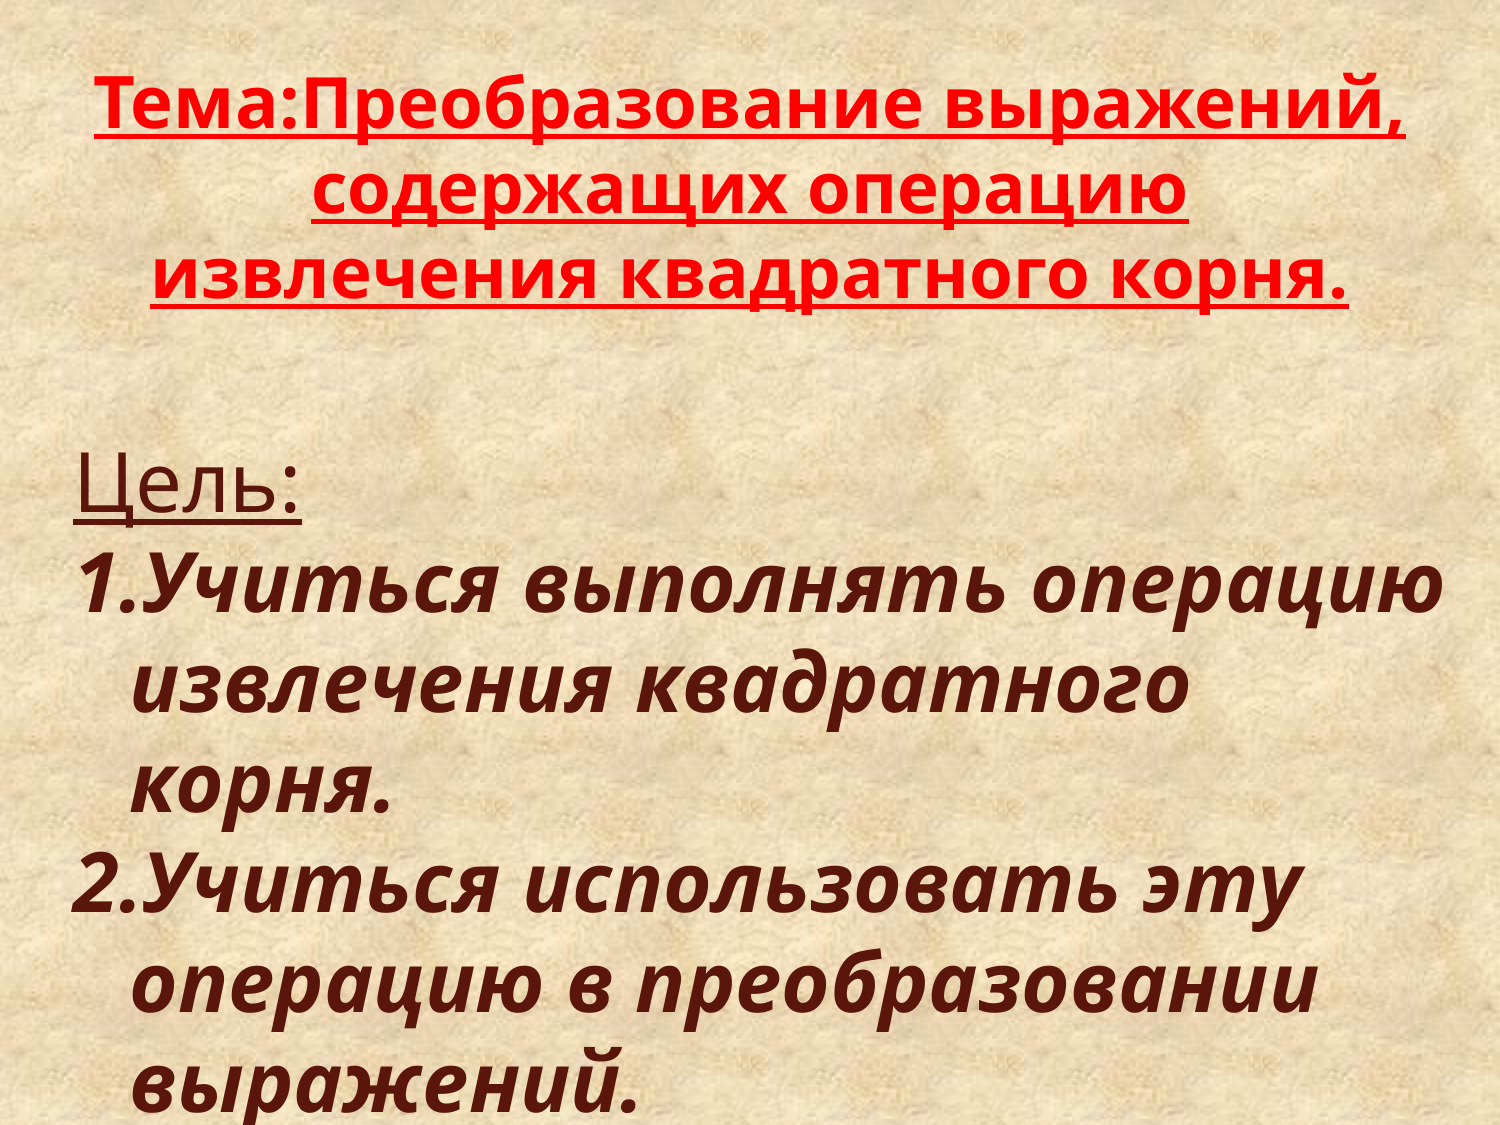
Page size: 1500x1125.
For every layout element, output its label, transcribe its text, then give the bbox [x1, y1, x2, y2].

title Тема:Преобразование выражений, содержащих операцию извлечения квадратного корня. [75, 45, 1425, 411]
picture [0, 0, 1500, 1125]
text_box Цель: Учиться выполнять операцию извлечения квадратного корня. Учиться использовать эту операцию в преобразовании выражений. [58, 421, 1465, 1125]
